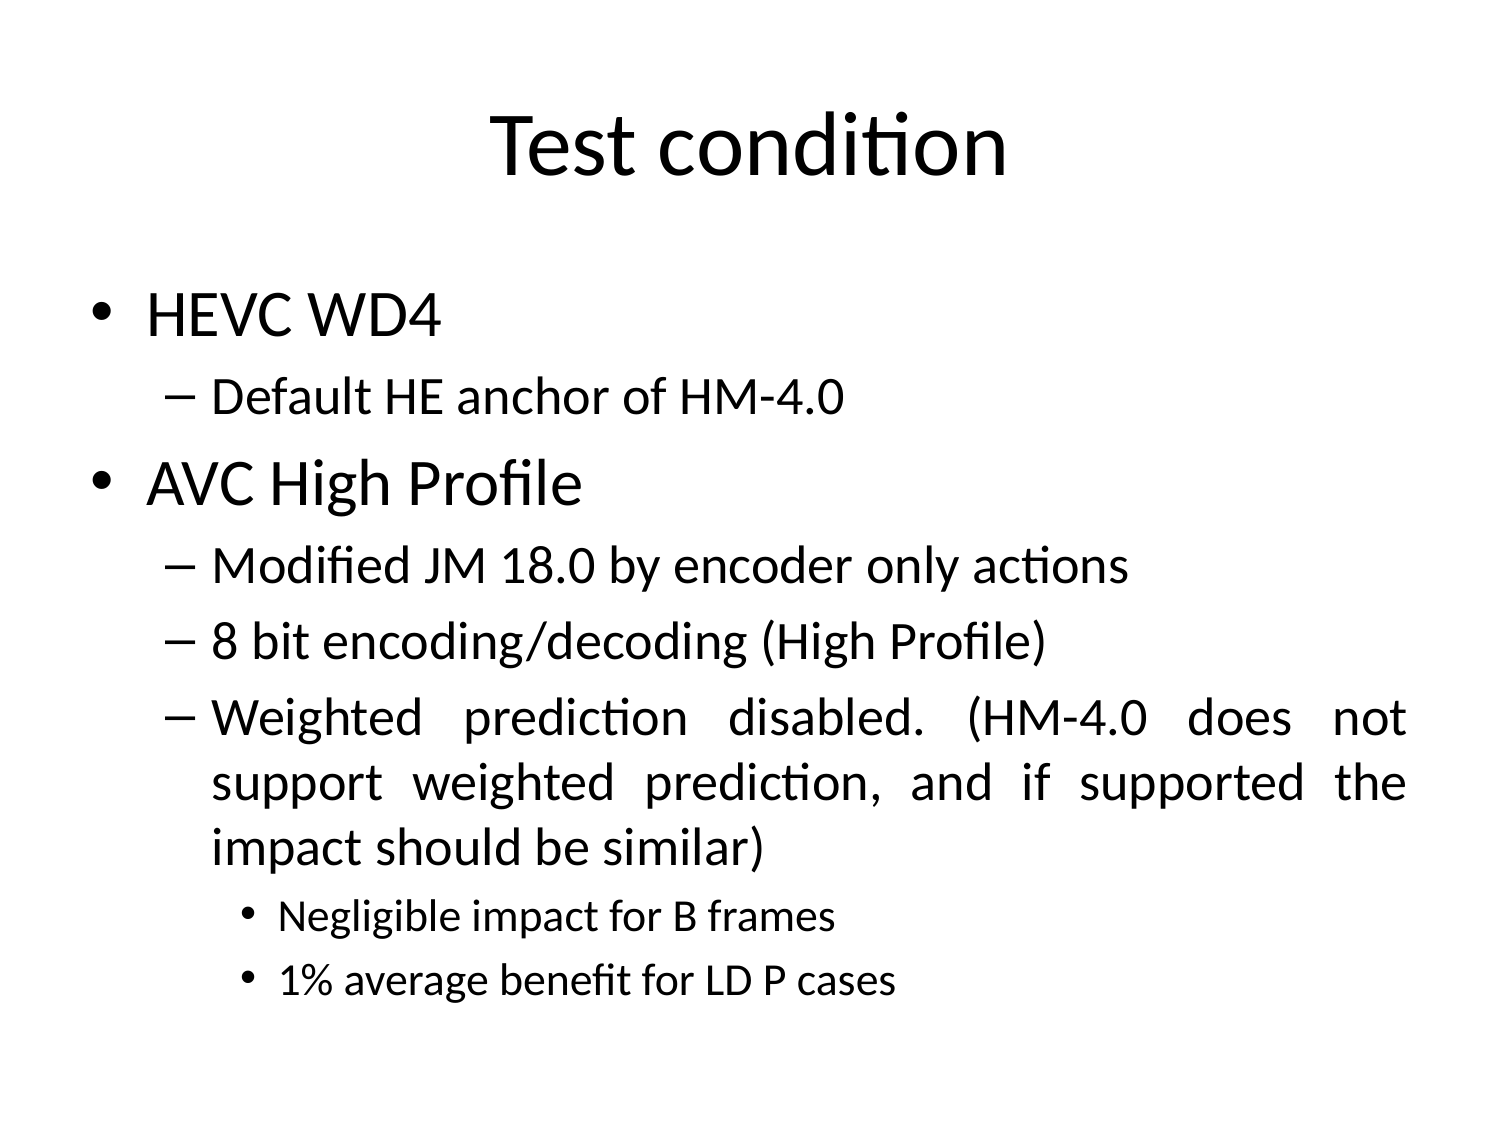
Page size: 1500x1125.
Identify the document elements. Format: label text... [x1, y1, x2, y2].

list HEVC WD4 Default HE anchor of HM-4.0 AVC High Profile Modified JM 18.0 by encoder only actions 8 bit encoding/decoding (High Profile) Weighted prediction disabled. (HM-4.0 does not support weighted prediction, and if supported the impact should be similar) Negligible impact for B frames 1% average benefit for LD P cases [75, 262, 1425, 1005]
title Test condition [75, 45, 1425, 233]
